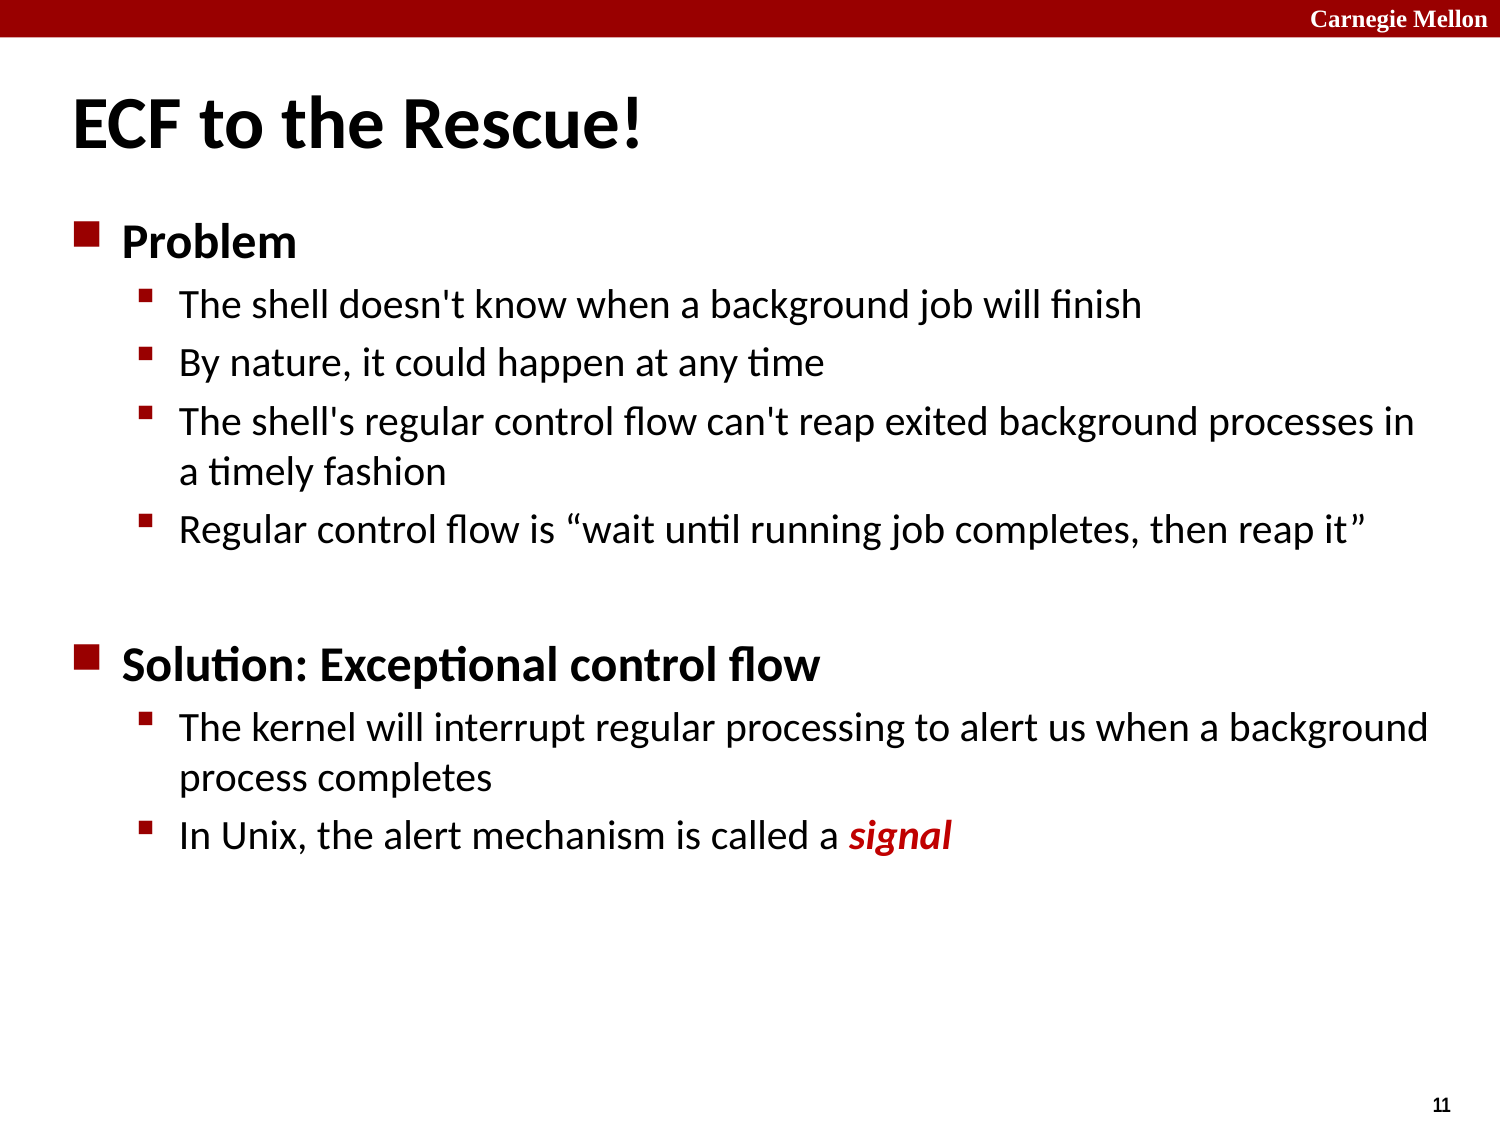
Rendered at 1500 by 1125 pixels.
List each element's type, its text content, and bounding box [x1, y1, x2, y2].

title ECF to the Rescue! [57, 54, 1488, 184]
list Problem The shell doesn't know when a background job will finish By nature, it could happen at any time The shell's regular control flow can't reap exited background processes in a timely fashion Regular control flow is “wait until running job completes, then reap it” Solution: Exceptional control flow The kernel will interrupt regular processing to alert us when a background process completes In Unix, the alert mechanism is called a signal [60, 200, 1451, 1059]
